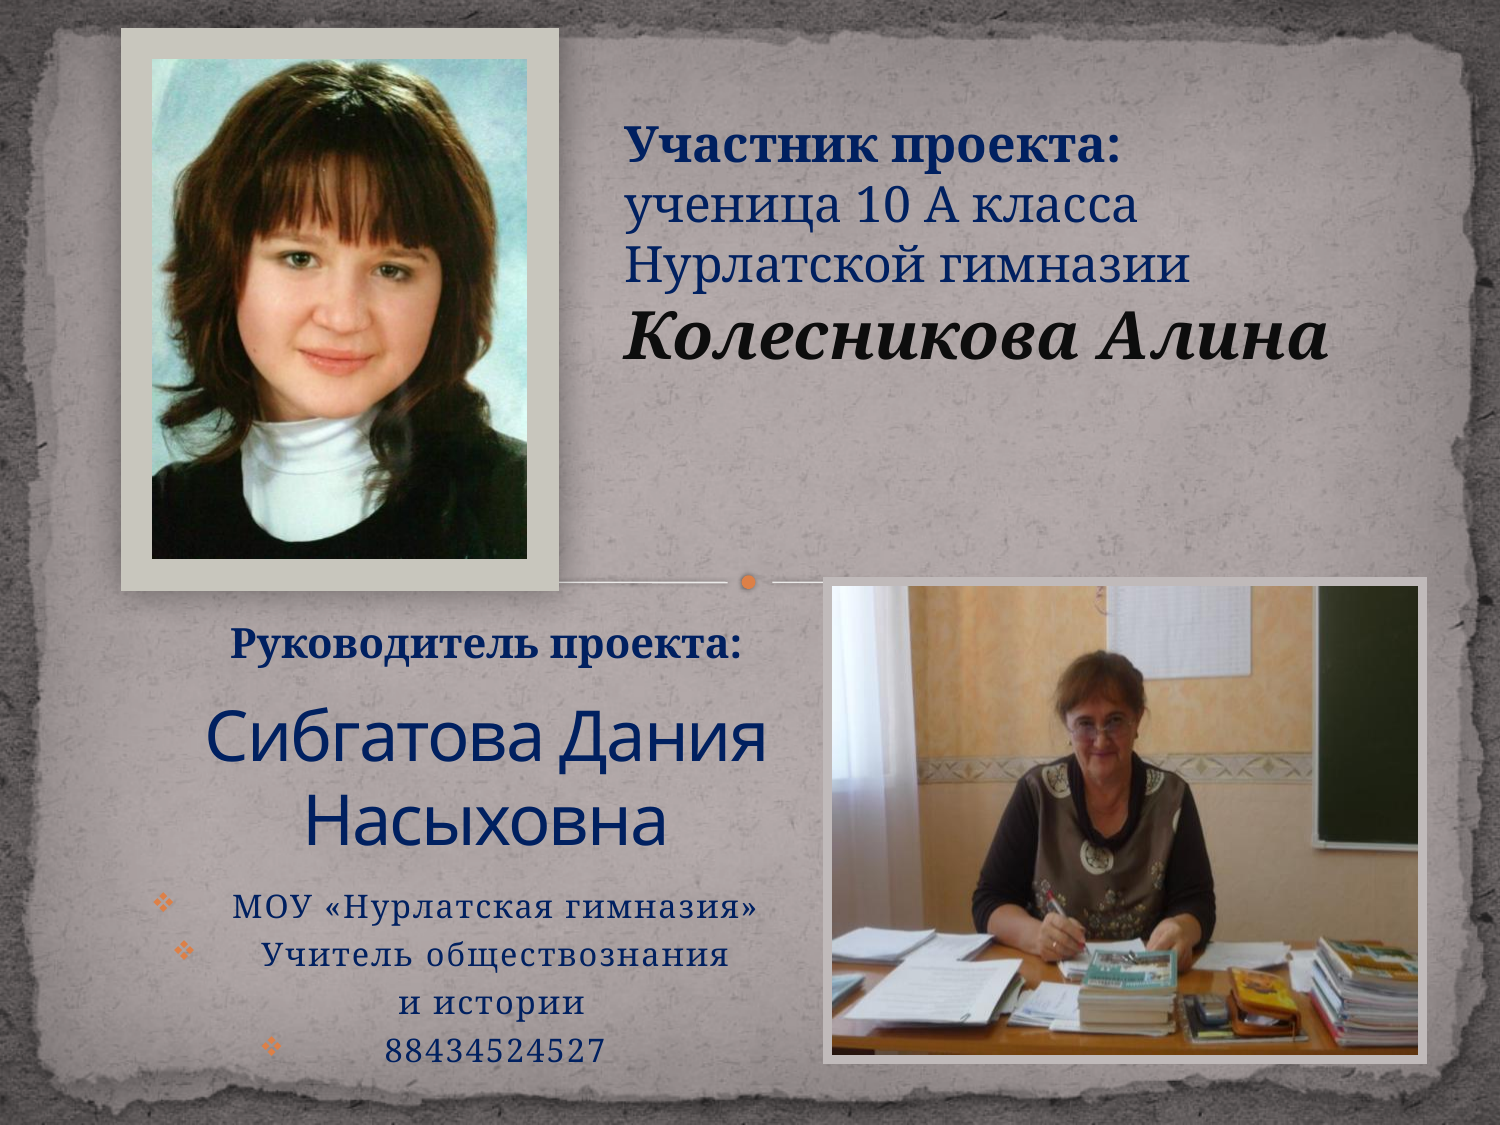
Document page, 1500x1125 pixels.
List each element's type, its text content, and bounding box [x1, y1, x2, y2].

text_box Руководитель проекта: [199, 609, 774, 675]
picture [832, 586, 1418, 1055]
title Сибгатова Дания Насыховна [187, 679, 786, 868]
text_box Участник проекта: ученица 10 А класса Нурлатской гимназии Колесникова Алина [609, 105, 1360, 561]
picture [152, 59, 527, 559]
subtitle МОУ «Нурлатская гимназия» Учитель обществознания и истории 88434524527 [0, 878, 973, 1079]
